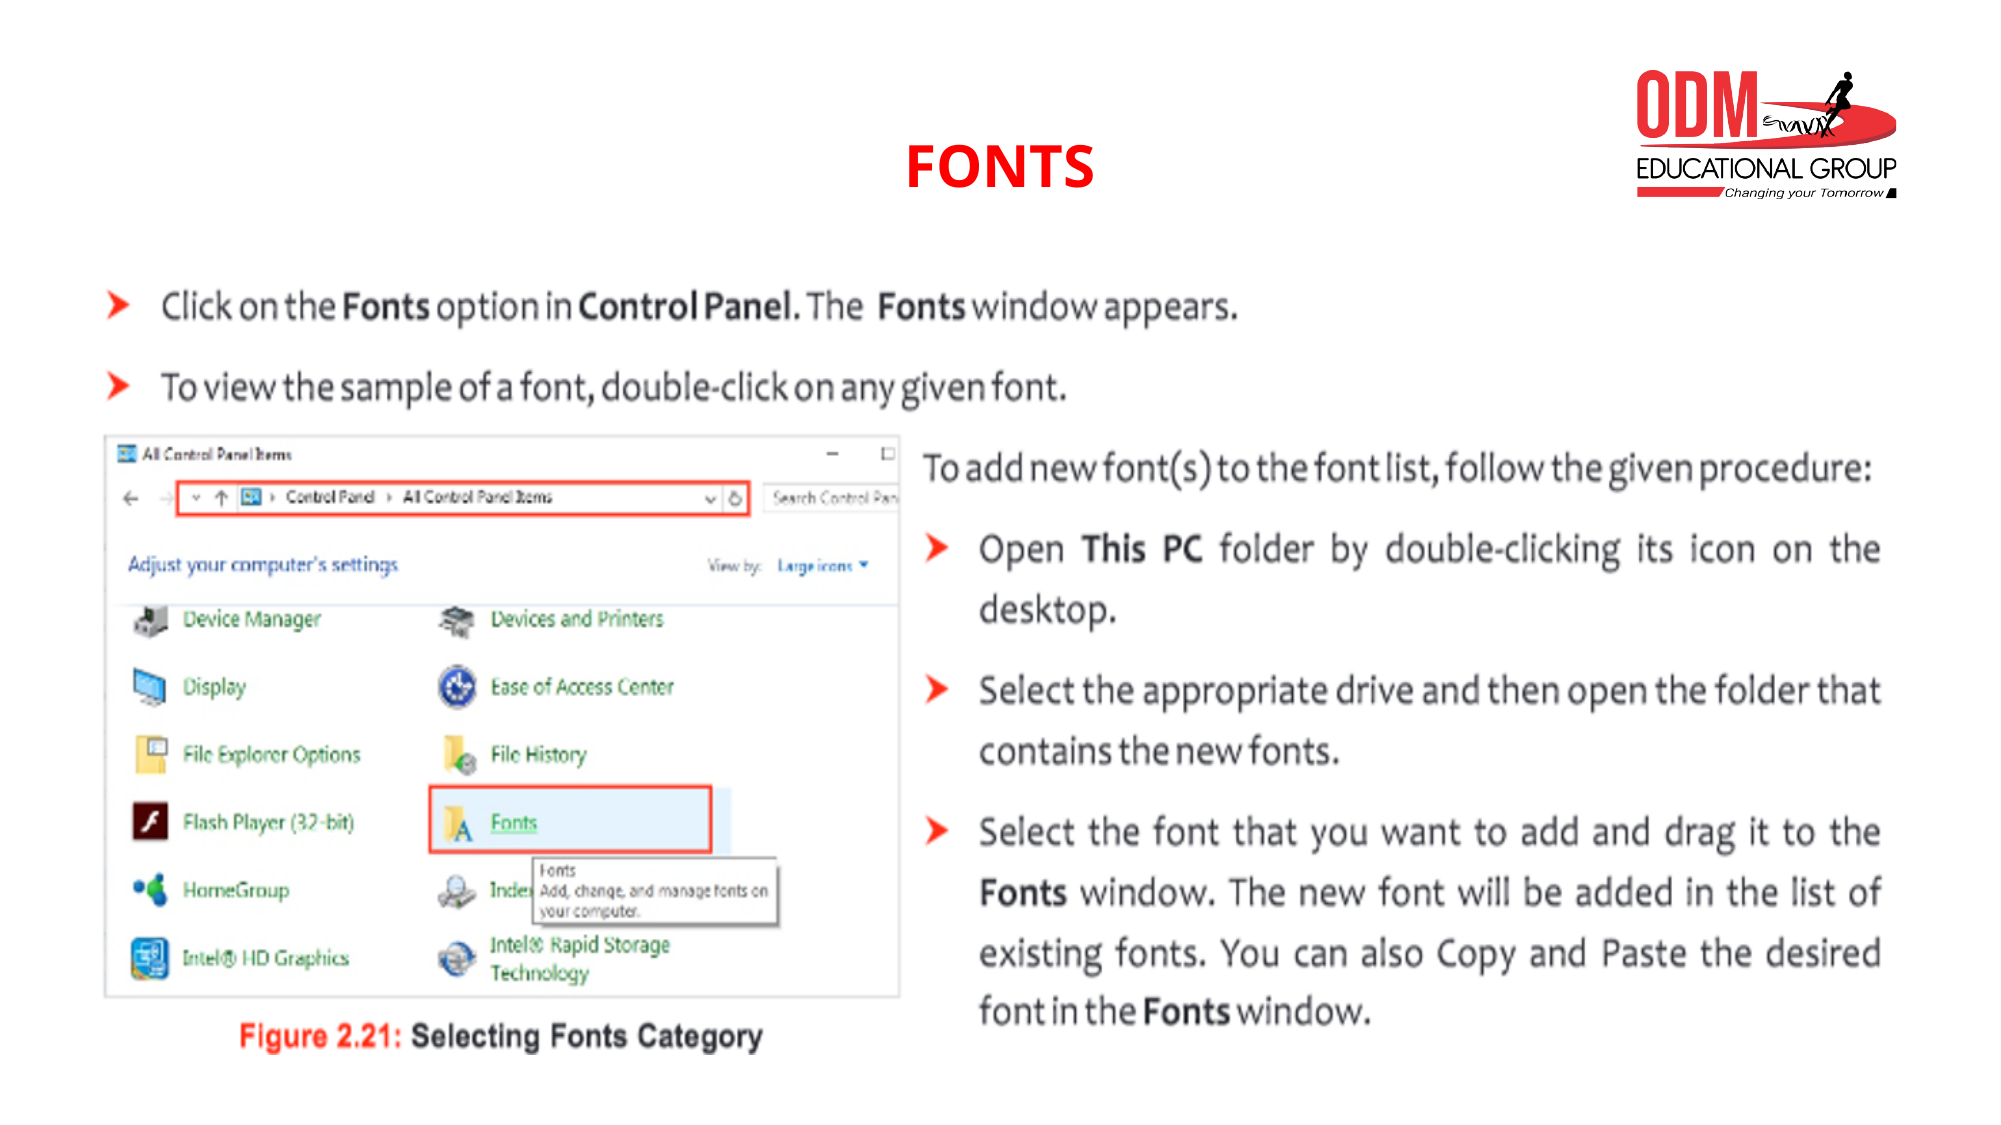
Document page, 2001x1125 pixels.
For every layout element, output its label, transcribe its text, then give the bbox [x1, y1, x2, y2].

title FONTS [137, 59, 1863, 277]
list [97, 277, 1916, 1055]
text_box [1637, 70, 1897, 199]
